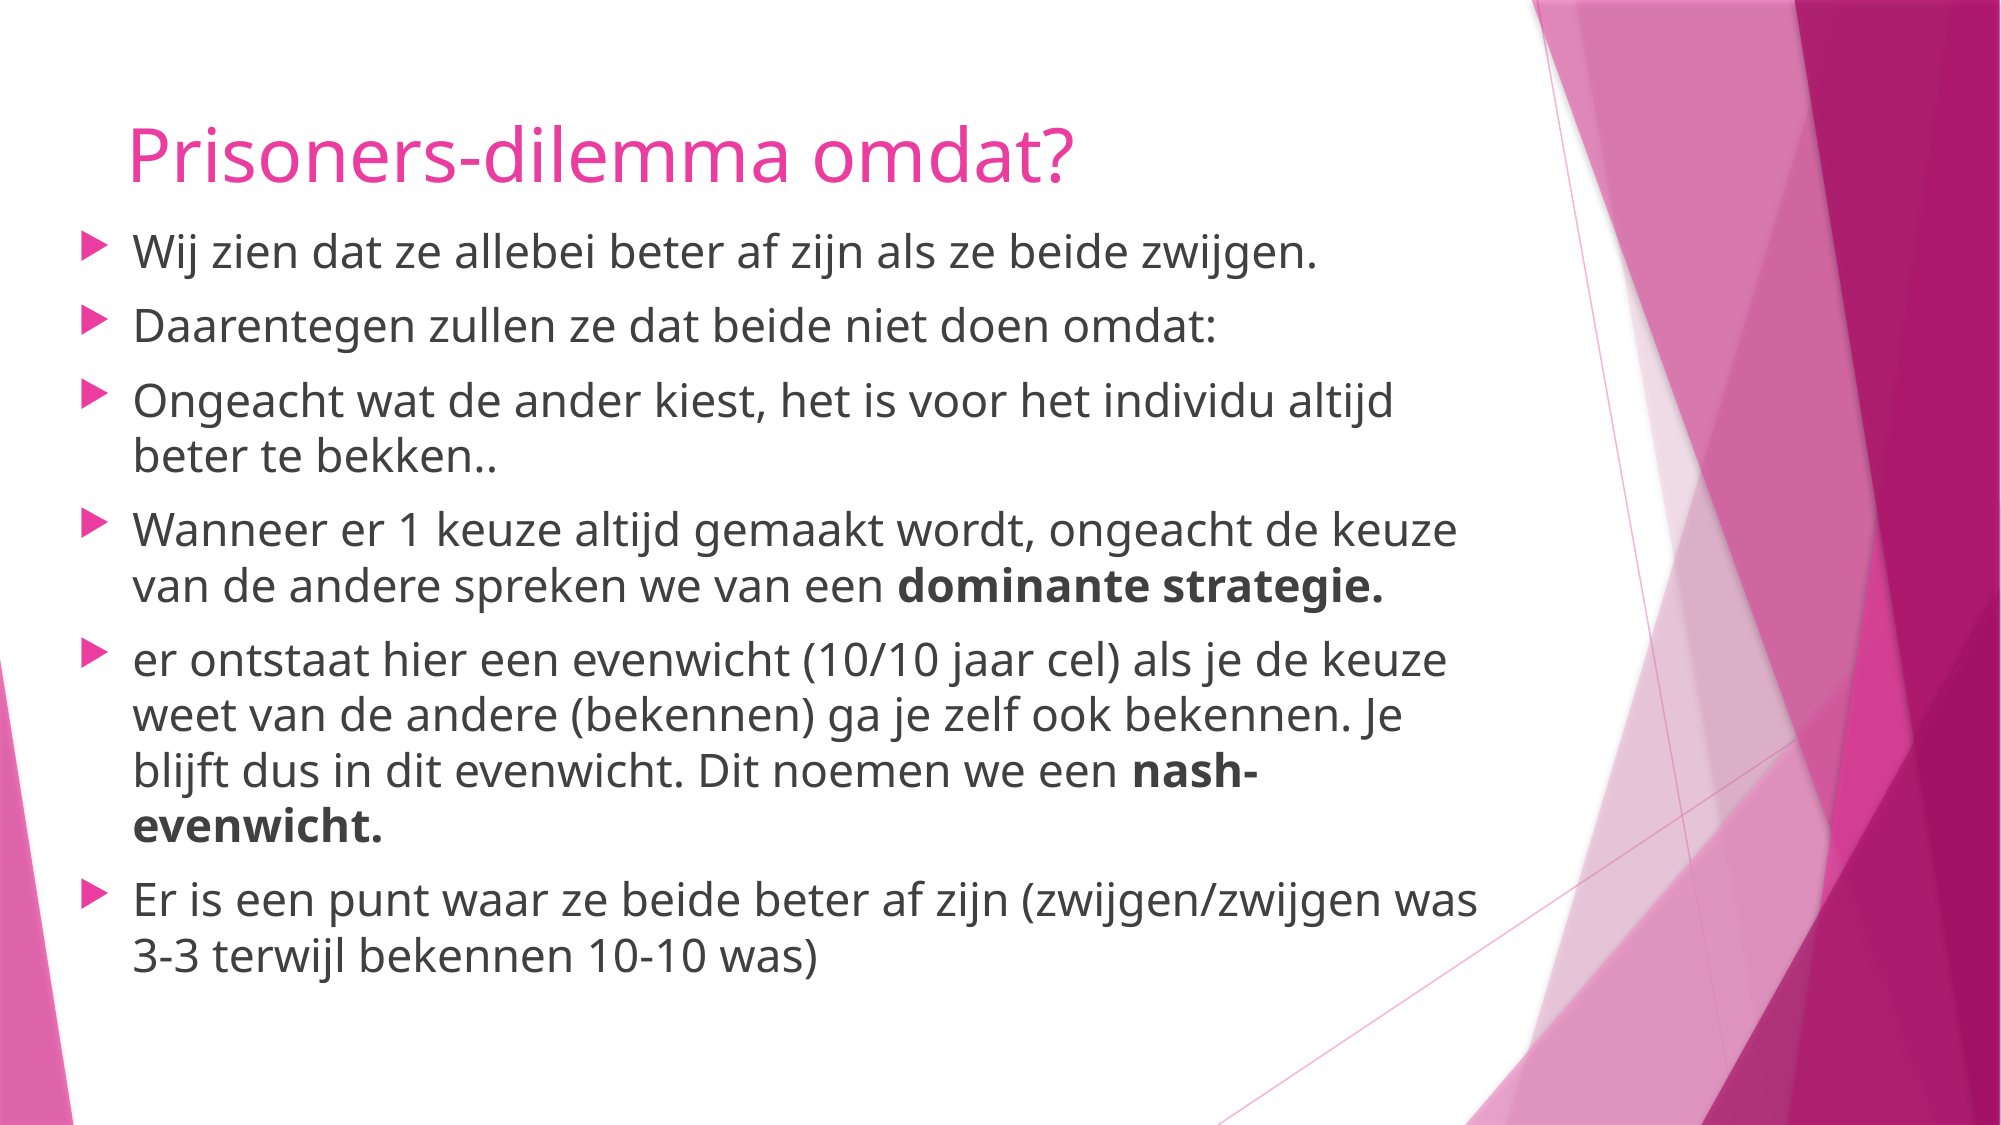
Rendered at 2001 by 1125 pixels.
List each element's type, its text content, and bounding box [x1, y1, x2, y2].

title Prisoners-dilemma omdat? [111, 99, 1522, 215]
list Wij zien dat ze allebei beter af zijn als ze beide zwijgen. Daarentegen zullen ze dat beide niet doen omdat: Ongeacht wat de ander kiest, het is voor het individu altijd beter te bekken.. Wanneer er 1 keuze altijd gemaakt wordt, ongeacht de keuze van de andere spreken we van een dominante strategie. er ontstaat hier een evenwicht (10/10 jaar cel) als je de keuze weet van de andere (bekennen) ga je zelf ook bekennen. Je blijft dus in dit evenwicht. Dit noemen we een nash-evenwicht. Er is een punt waar ze beide beter af zijn (zwijgen/zwijgen was 3-3 terwijl bekennen 10-10 was) [63, 215, 1522, 992]
